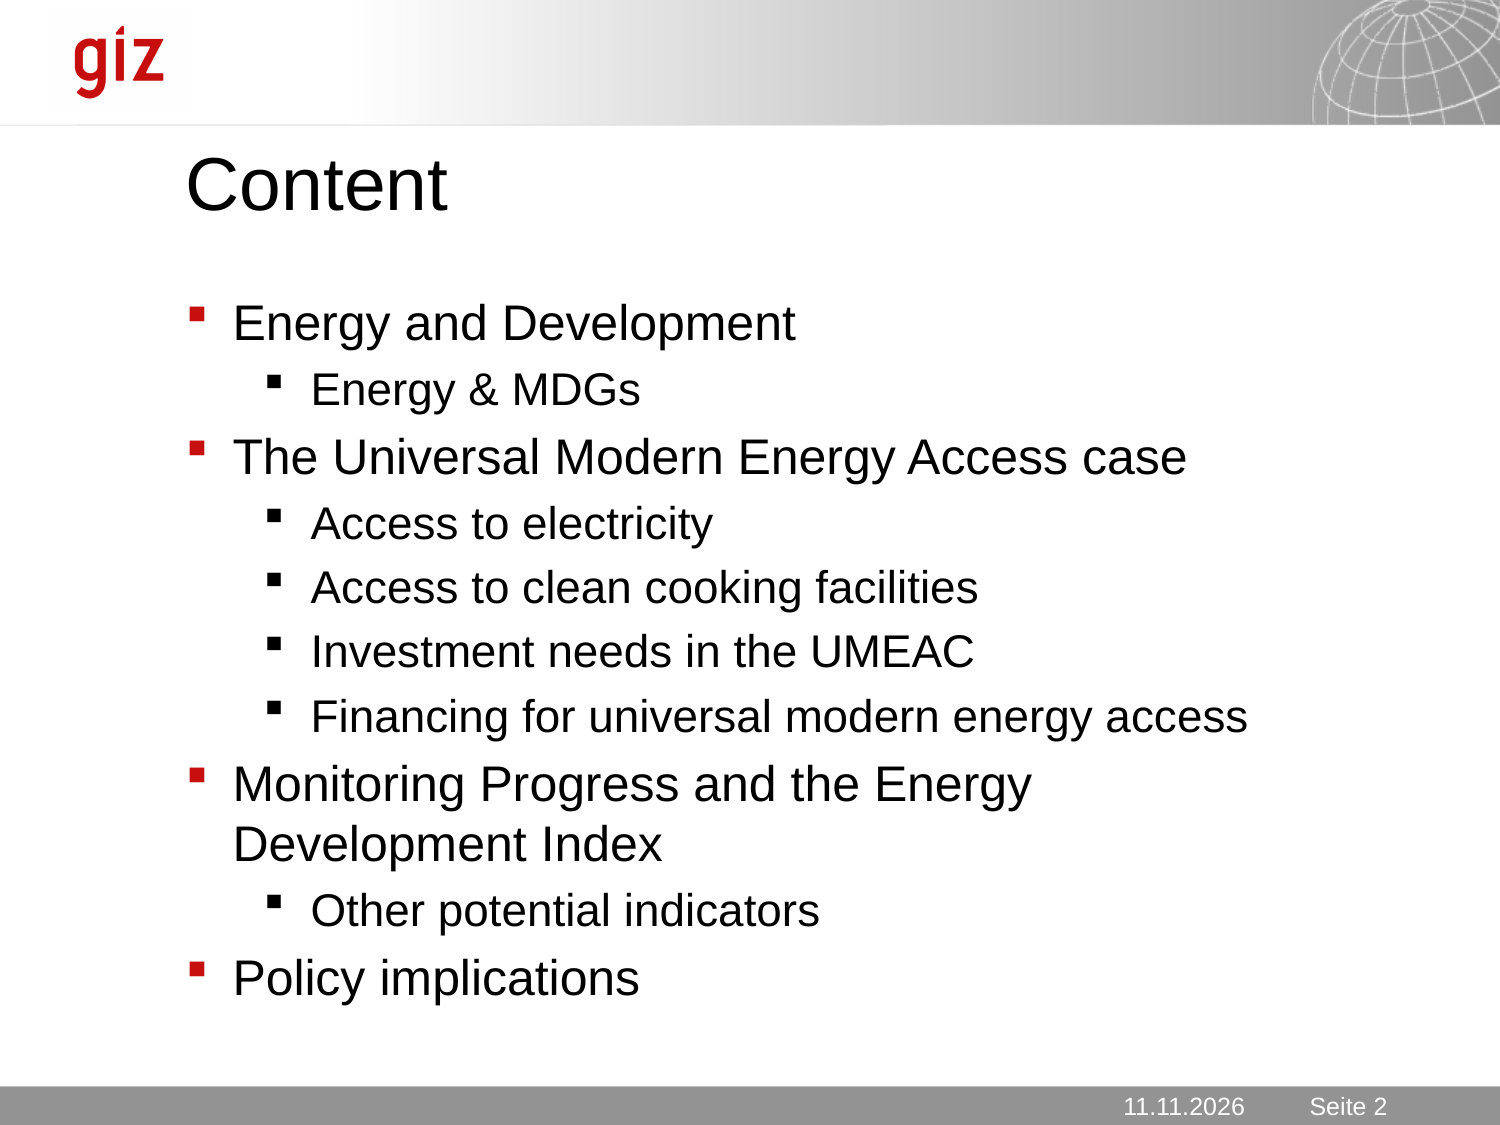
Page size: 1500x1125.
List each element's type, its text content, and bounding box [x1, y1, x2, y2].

title Content [170, 128, 1325, 230]
picture [45, 12, 193, 111]
list Energy and Development Energy & MDGs The Universal Modern Energy Access case Access to electricity Access to clean cooking facilities Investment needs in the UMEAC Financing for universal modern energy access Monitoring Progress and the Energy Development Index Other potential indicators Policy implications [170, 282, 1325, 959]
picture [1311, 0, 1500, 125]
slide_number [1108, 1082, 1322, 1125]
